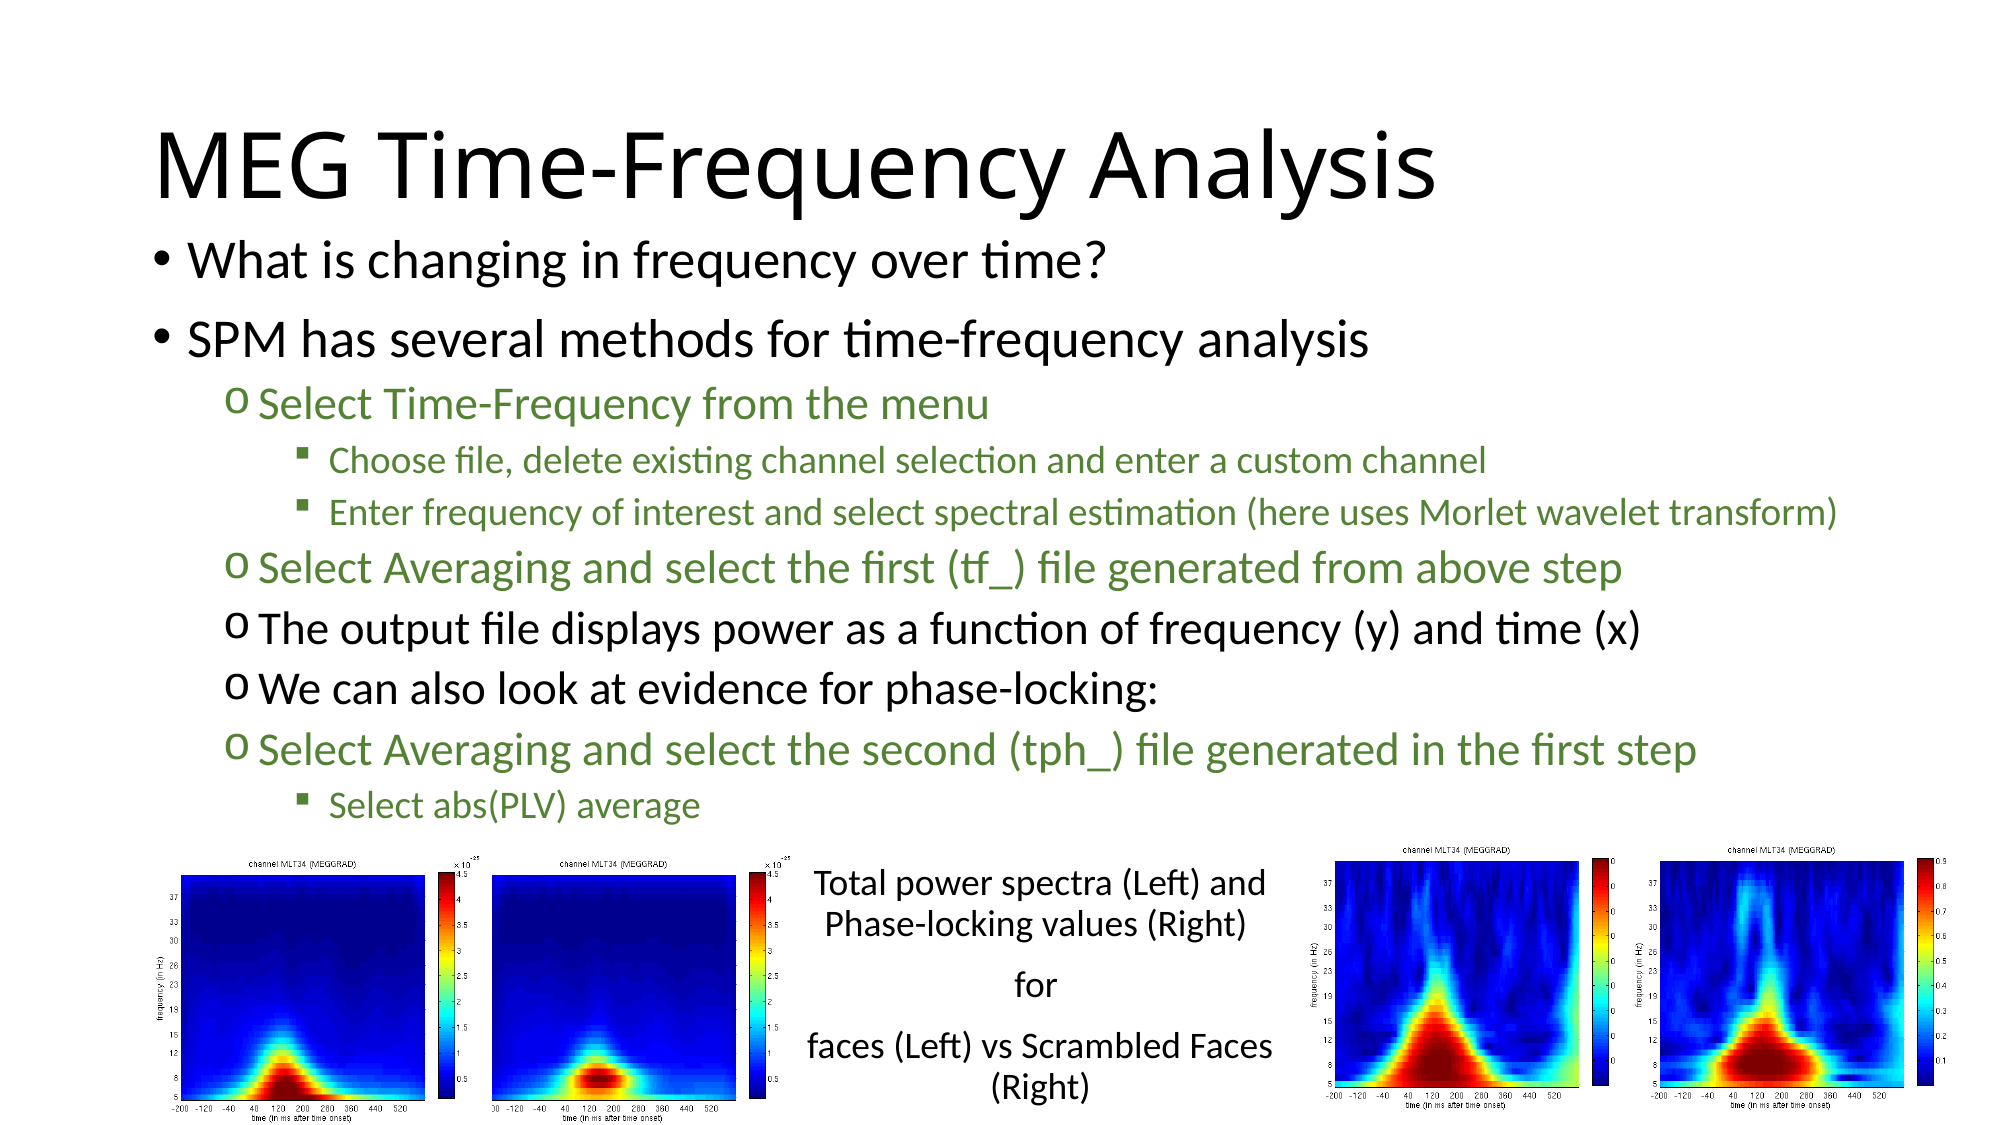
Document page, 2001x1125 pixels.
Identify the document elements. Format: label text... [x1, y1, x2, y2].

title MEG Time-Frequency Analysis [137, 59, 1863, 223]
picture [137, 854, 804, 1125]
text_box Total power spectra (Left) and Phase-locking values (Right) for faces (Left) vs Scrambled Faces (Right) [804, 855, 1295, 1125]
list What is changing in frequency over time? SPM has several methods for time-frequency analysis Select Time-Frequency from the menu Choose file, delete existing channel selection and enter a custom channel Enter frequency of interest and select spectral estimation (here uses Morlet wavelet transform) Select Averaging and select the first (tf_) file generated from above step The output file displays power as a function of frequency (y) and time (x) We can also look at evidence for phase-locking: Select Averaging and select the second (tph_) file generated in the first step Select abs(PLV) average [137, 223, 1863, 855]
picture [1291, 840, 1971, 1112]
